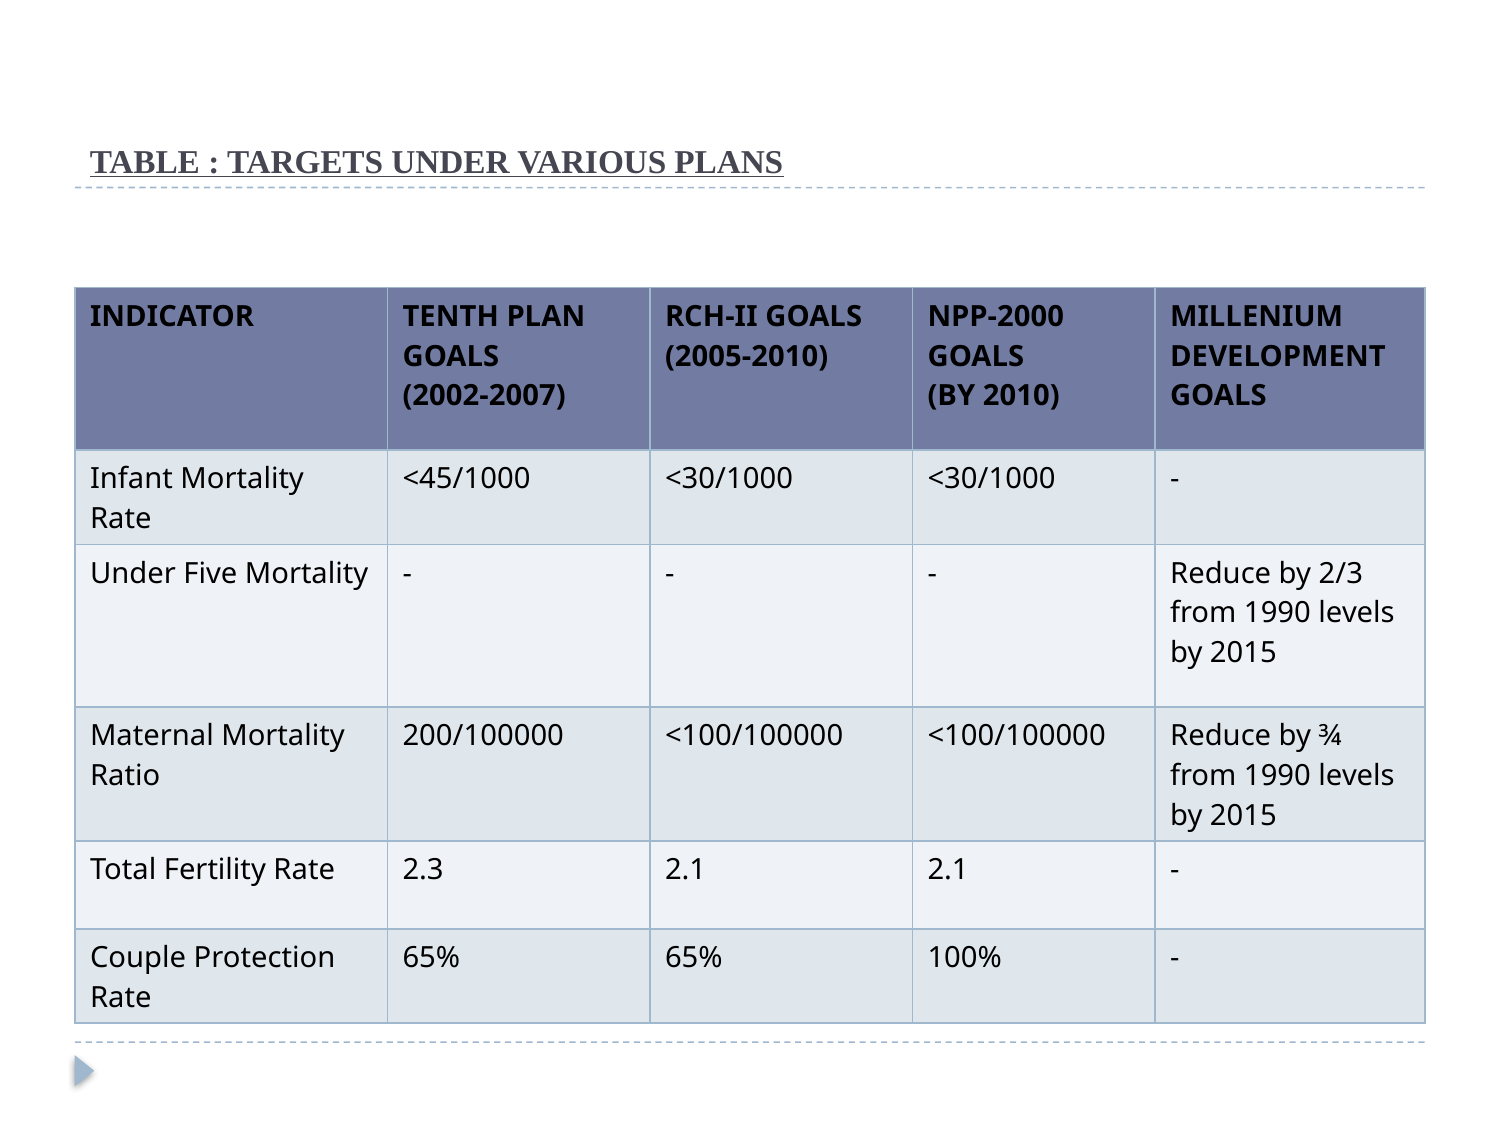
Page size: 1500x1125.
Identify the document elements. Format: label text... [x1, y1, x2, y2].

table_cell 200/100000 [388, 708, 649, 840]
table_cell - [388, 545, 649, 706]
table_cell Infant Mortality Rate [76, 451, 387, 544]
table_cell - [913, 545, 1154, 706]
table_cell <100/100000 [913, 708, 1154, 840]
table_cell <30/1000 [913, 451, 1154, 544]
table_header RCH-II GOALS (2005-2010) [651, 288, 912, 449]
table_cell Under Five Mortality [76, 545, 387, 706]
table_cell <100/100000 [651, 708, 912, 840]
table_cell Reduce by ¾ from 1990 levels by 2015 [1156, 708, 1424, 840]
table_cell - [1156, 930, 1424, 1022]
table_cell - [651, 545, 912, 706]
table_cell 2.3 [388, 842, 649, 928]
table_cell <45/1000 [388, 451, 649, 544]
table_cell <30/1000 [651, 451, 912, 544]
table_cell Total Fertility Rate [76, 842, 387, 928]
table_cell Couple Protection Rate [76, 930, 387, 1022]
table_cell Maternal Mortality Ratio [76, 708, 387, 840]
table_header NPP-2000 GOALS (BY 2010) [913, 288, 1154, 449]
table_cell 2.1 [913, 842, 1154, 928]
table_cell Reduce by 2/3 from 1990 levels by 2015 [1156, 545, 1424, 706]
table_cell 65% [388, 930, 649, 1022]
table_header TENTH PLAN GOALS (2002-2007) [388, 288, 649, 449]
table_cell - [1156, 842, 1424, 928]
table_cell 65% [651, 930, 912, 1022]
table_header MILLENIUM DEVELOPMENT GOALS [1156, 288, 1424, 449]
table_cell 100% [913, 930, 1154, 1022]
table_cell - [1156, 451, 1424, 544]
title TABLE : TARGETS UNDER VARIOUS PLANS [75, 24, 1425, 188]
table_header INDICATOR [76, 288, 387, 449]
table_cell 2.1 [651, 842, 912, 928]
